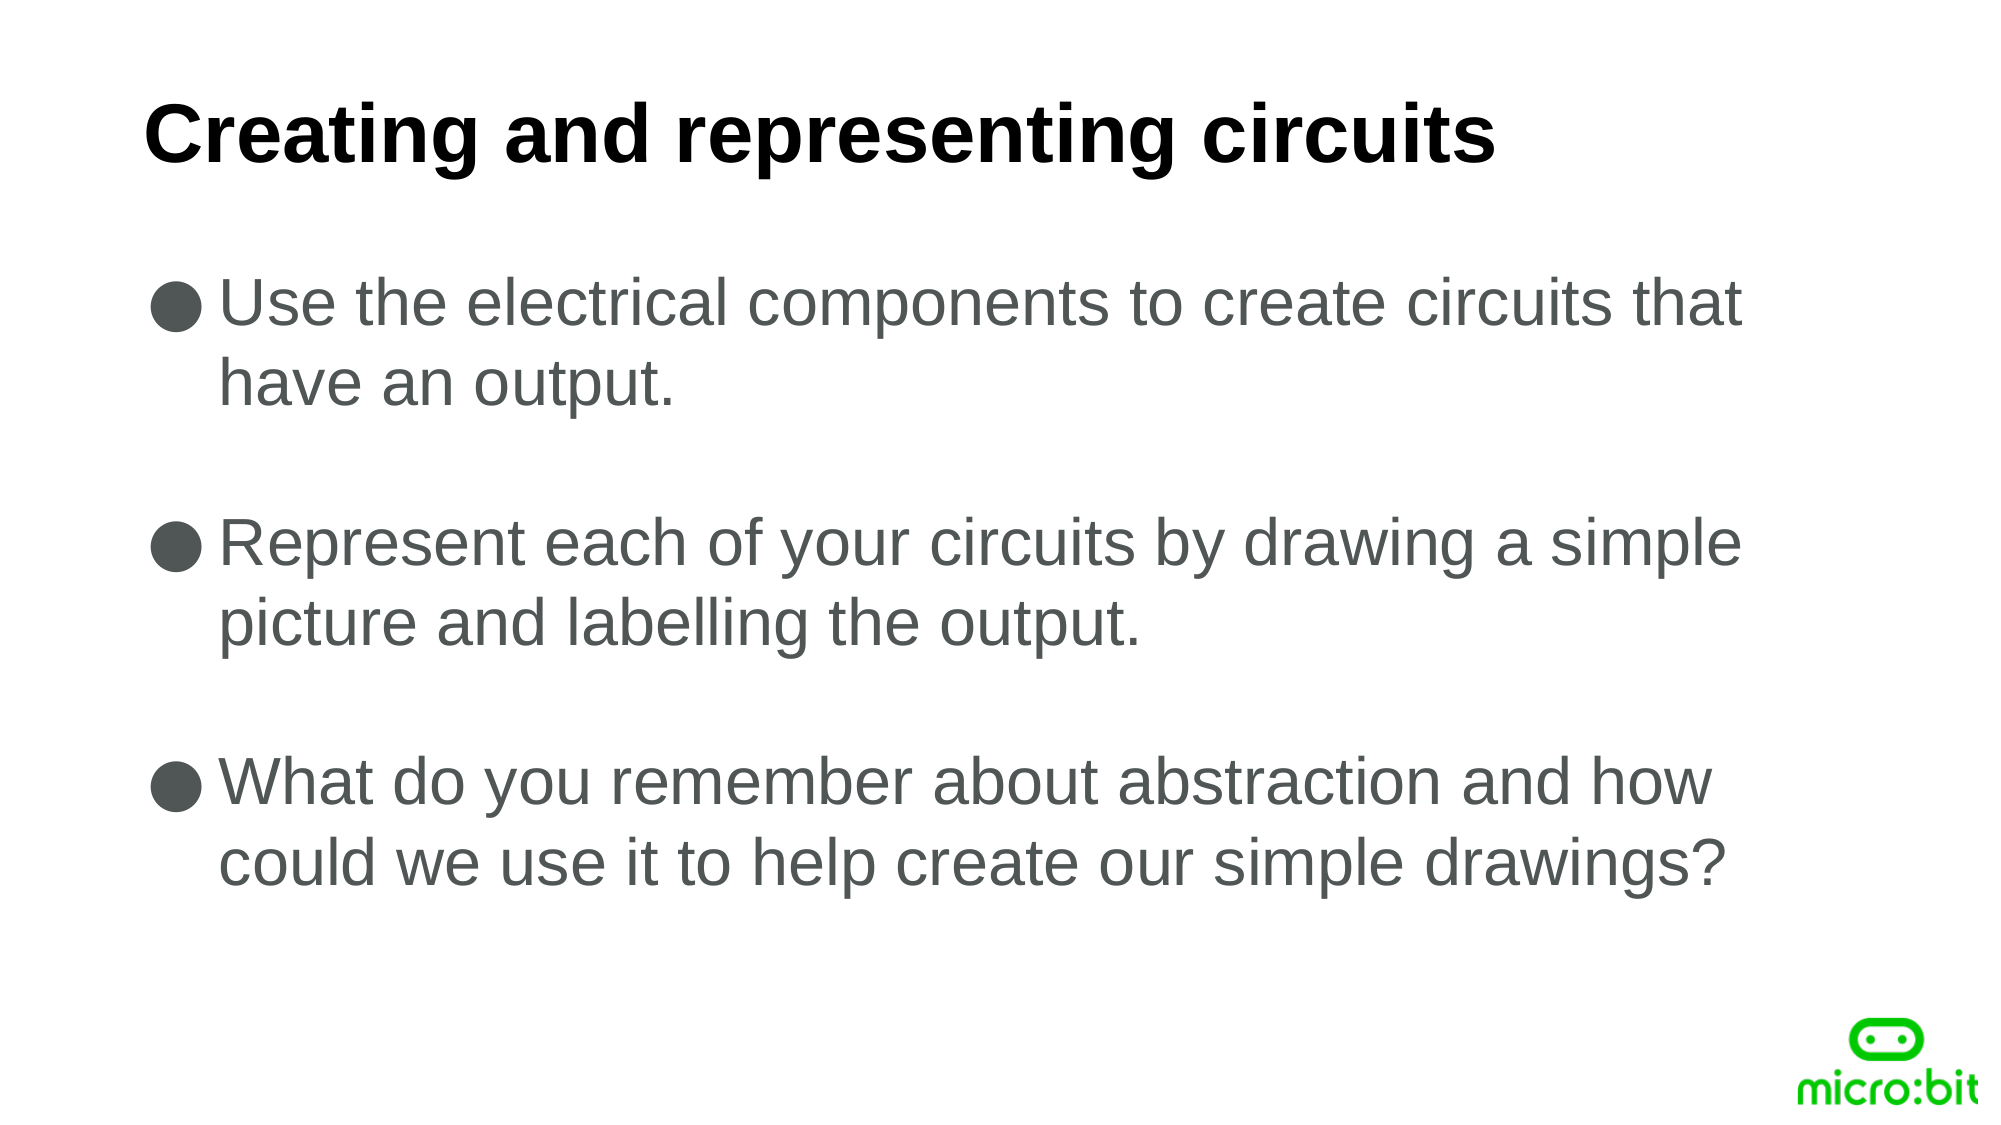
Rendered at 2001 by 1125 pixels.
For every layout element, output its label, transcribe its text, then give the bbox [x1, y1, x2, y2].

text_box Creating and representing circuits Use the electrical components to create circuits that have an output. Represent each of your circuits by drawing a simple picture and labelling the output. What do you remember about abstraction and how could we use it to help create our simple drawings? [128, 0, 1881, 809]
picture [1797, 1017, 1978, 1106]
